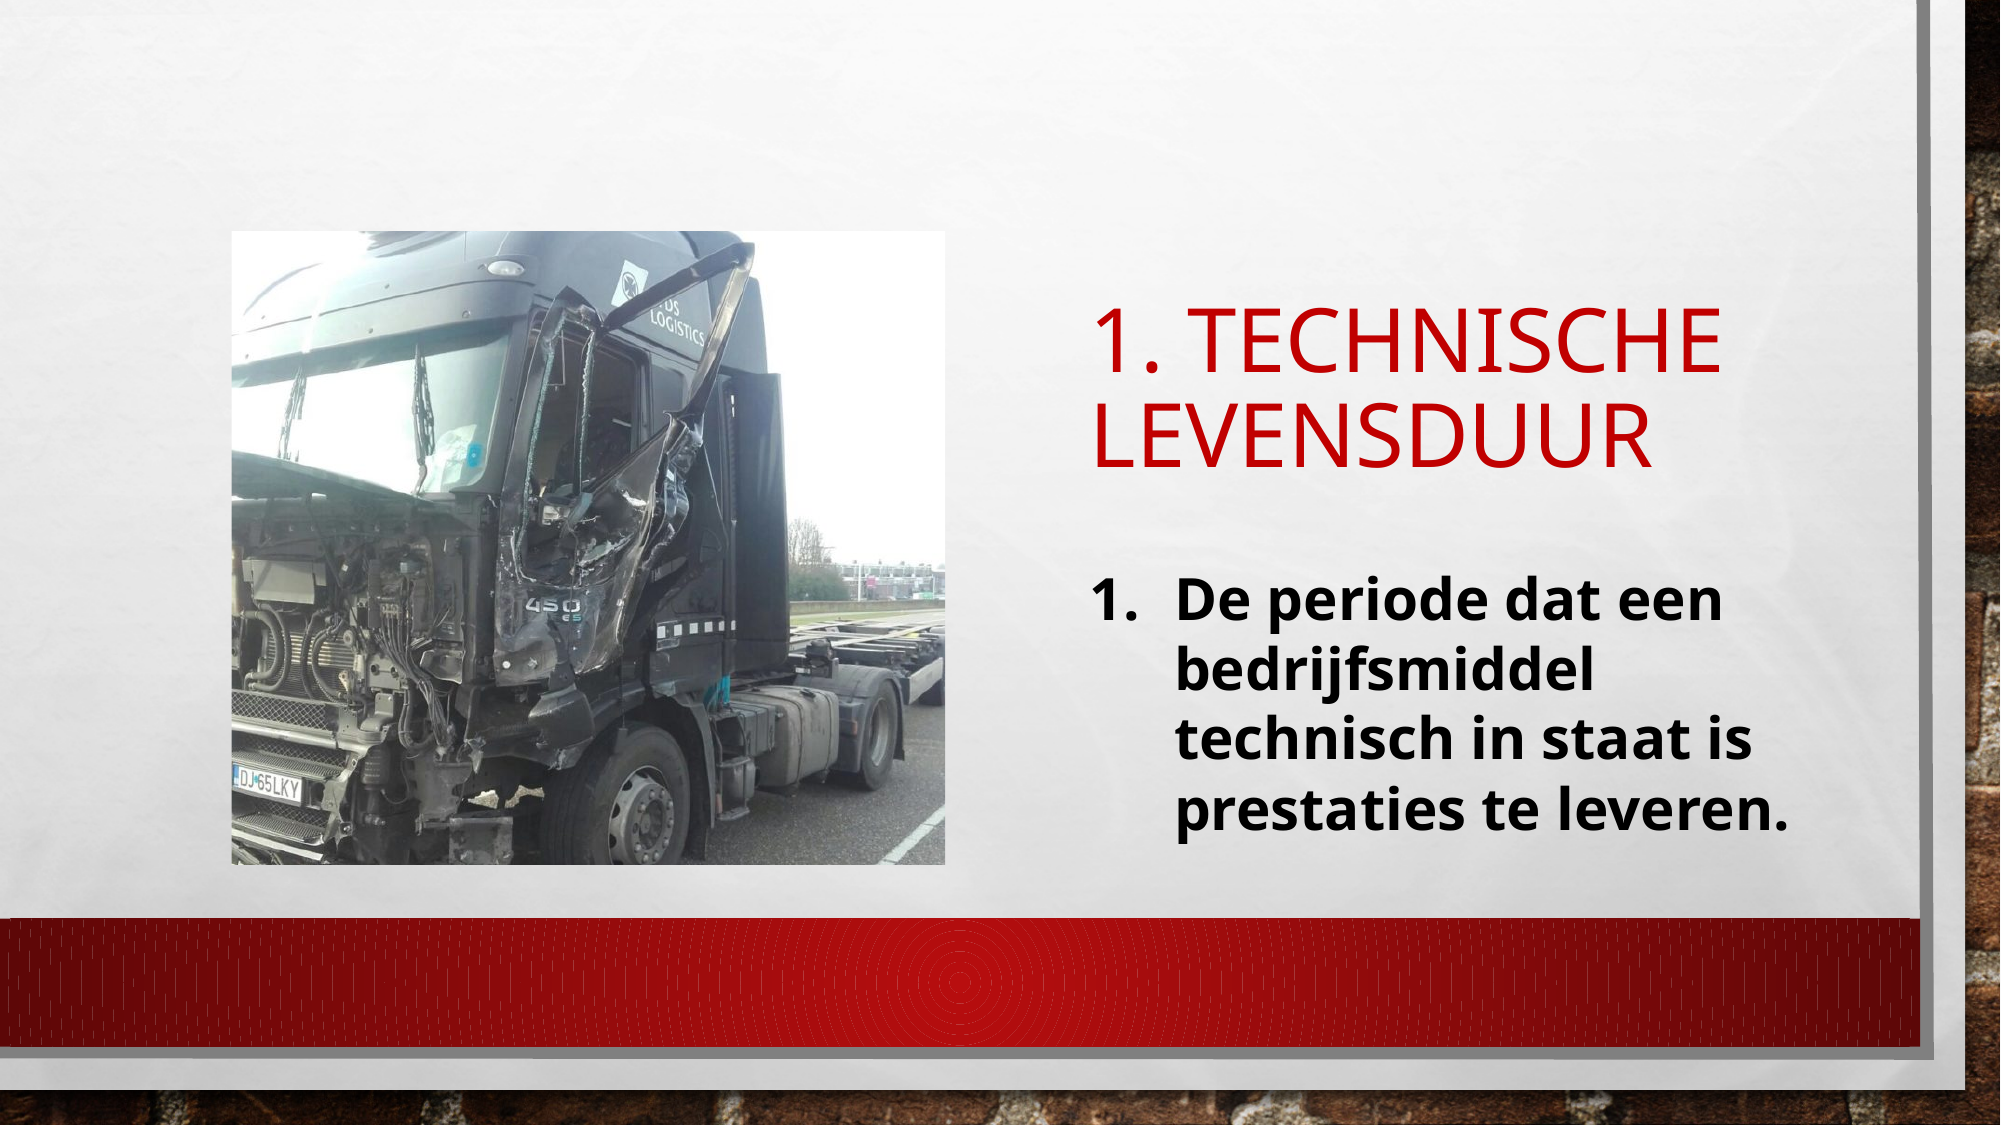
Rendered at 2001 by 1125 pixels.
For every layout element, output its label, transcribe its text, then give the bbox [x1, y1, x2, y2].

picture [0, 0, 2000, 1125]
text_box De periode dat een bedrijfsmiddel technisch in staat is prestaties te leveren. [1075, 509, 1853, 850]
title 1. Technische levensduur [1075, 170, 1820, 495]
picture [231, 231, 946, 865]
